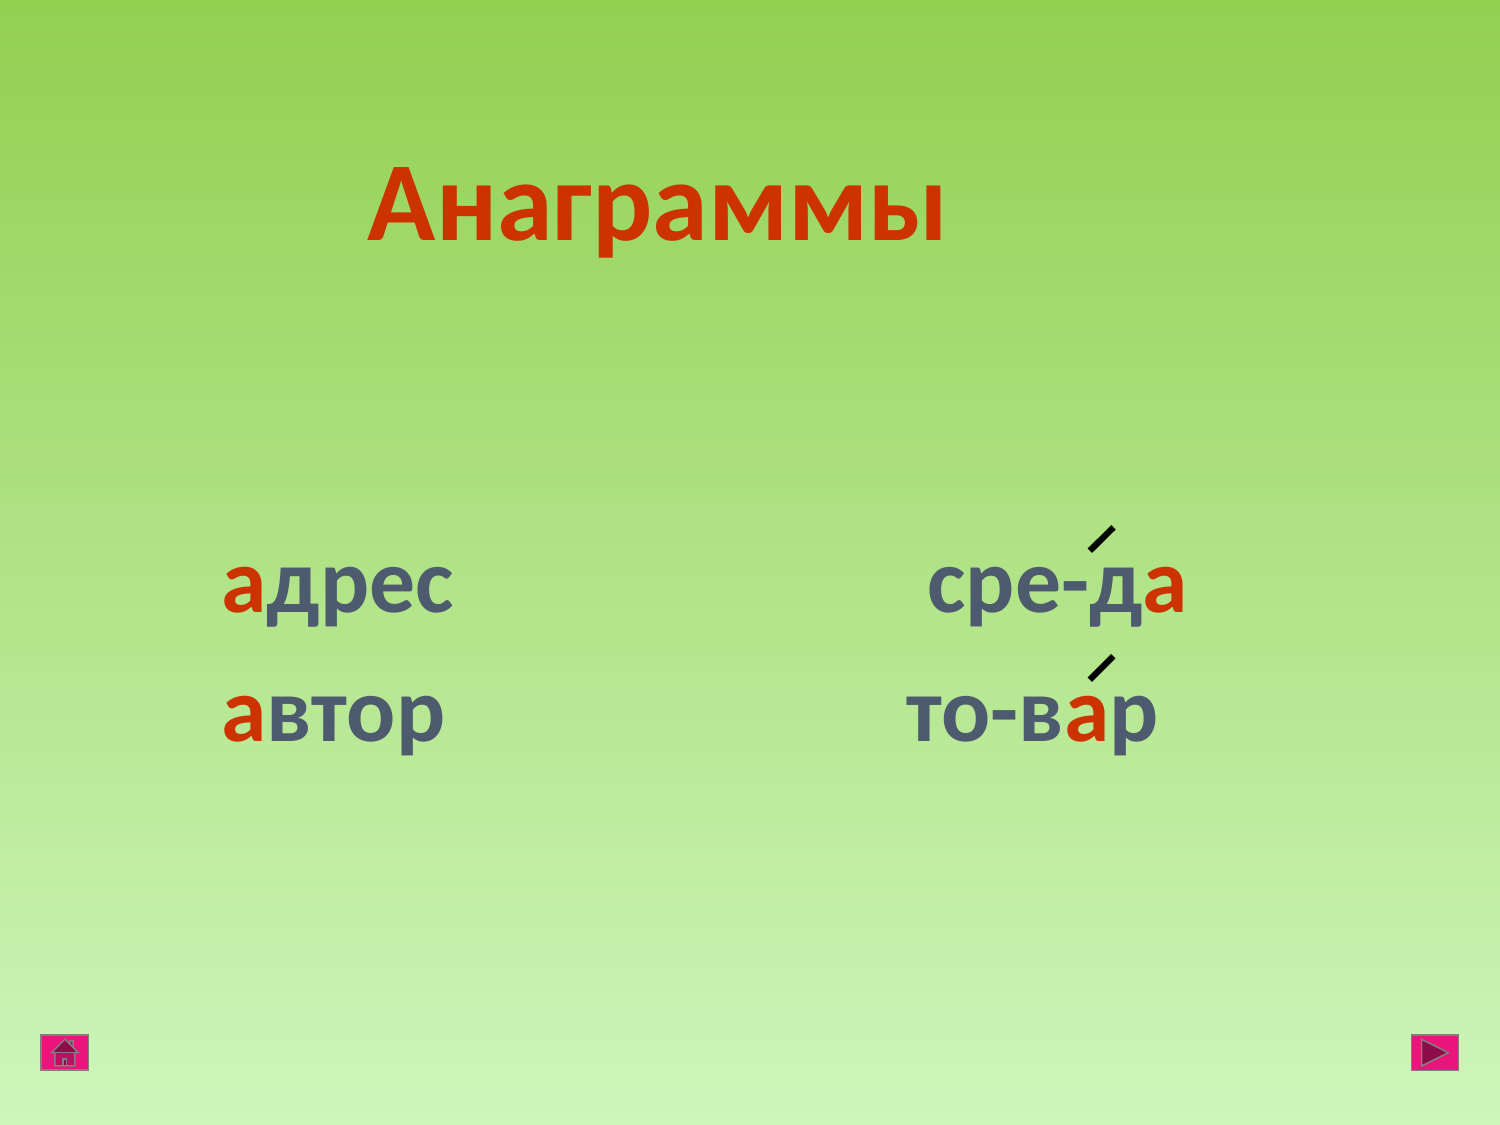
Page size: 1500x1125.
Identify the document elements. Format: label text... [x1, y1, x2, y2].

list сре-да то-вар [891, 385, 1376, 1061]
title Анаграммы [301, 101, 1016, 290]
text_box [41, 1034, 89, 1071]
text_box [1411, 1034, 1459, 1071]
list адрес автор [206, 385, 609, 1061]
